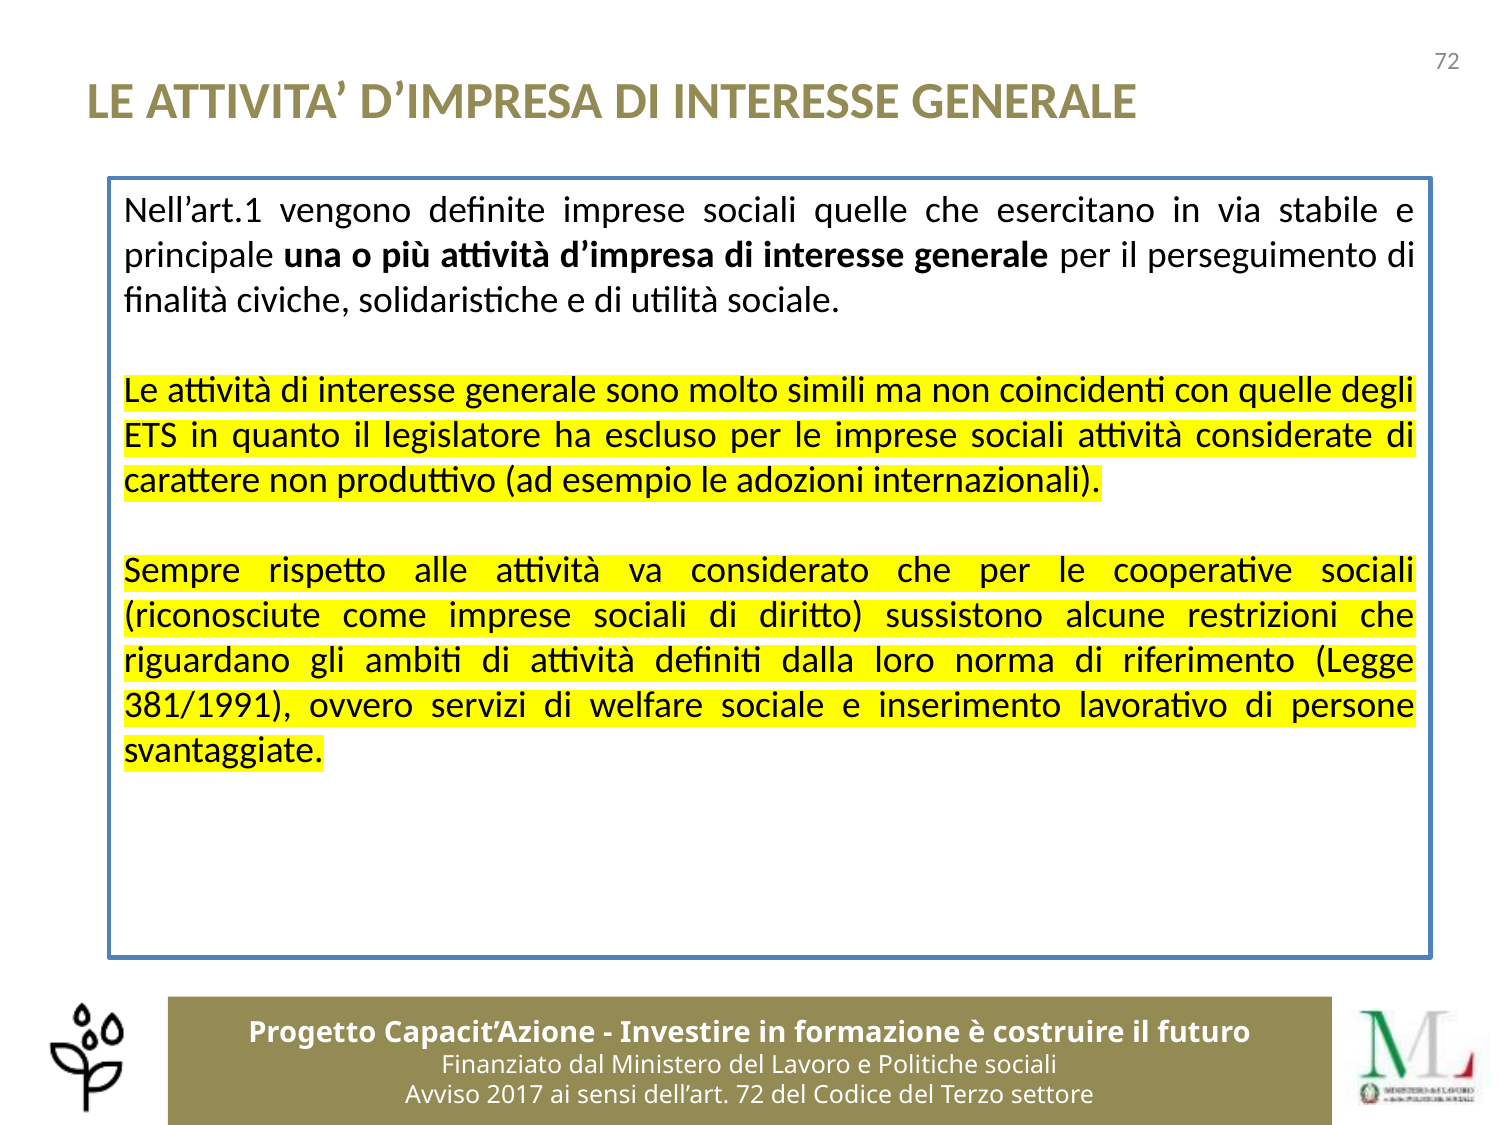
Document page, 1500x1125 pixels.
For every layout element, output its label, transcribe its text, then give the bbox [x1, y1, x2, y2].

slide_number 72 [1124, 29, 1475, 90]
text_box Nell’art.1 vengono definite imprese sociali quelle che esercitano in via stabile e principale una o più attività d’impresa di interesse generale per il perseguimento di finalità civiche, solidaristiche e di utilità sociale. Le attività di interesse generale sono molto simili ma non coincidenti con quelle degli ETS in quanto il legislatore ha escluso per le imprese sociali attività considerate di carattere non produttivo (ad esempio le adozioni internazionali). Sempre rispetto alle attività va considerato che per le cooperative sociali (riconosciute come imprese sociali di diritto) sussistono alcune restrizioni che riguardano gli ambiti di attività definiti dalla loro norma di riferimento (Legge 381/1991), ovvero servizi di welfare sociale e inserimento lavorativo di persone svantaggiate. [107, 176, 1433, 960]
text_box LE ATTIVITA’ D’IMPRESA DI INTERESSE GENERALE [72, 59, 1153, 137]
text_box Progetto Capacit’Azione - Investire in formazione è costruire il futuro Finanziato dal Ministero del Lavoro e Politiche sociali Avviso 2017 ai sensi dell’art. 72 del Codice del Terzo settore [166, 994, 1334, 1125]
picture [1345, 1009, 1491, 1106]
picture [47, 1002, 129, 1113]
